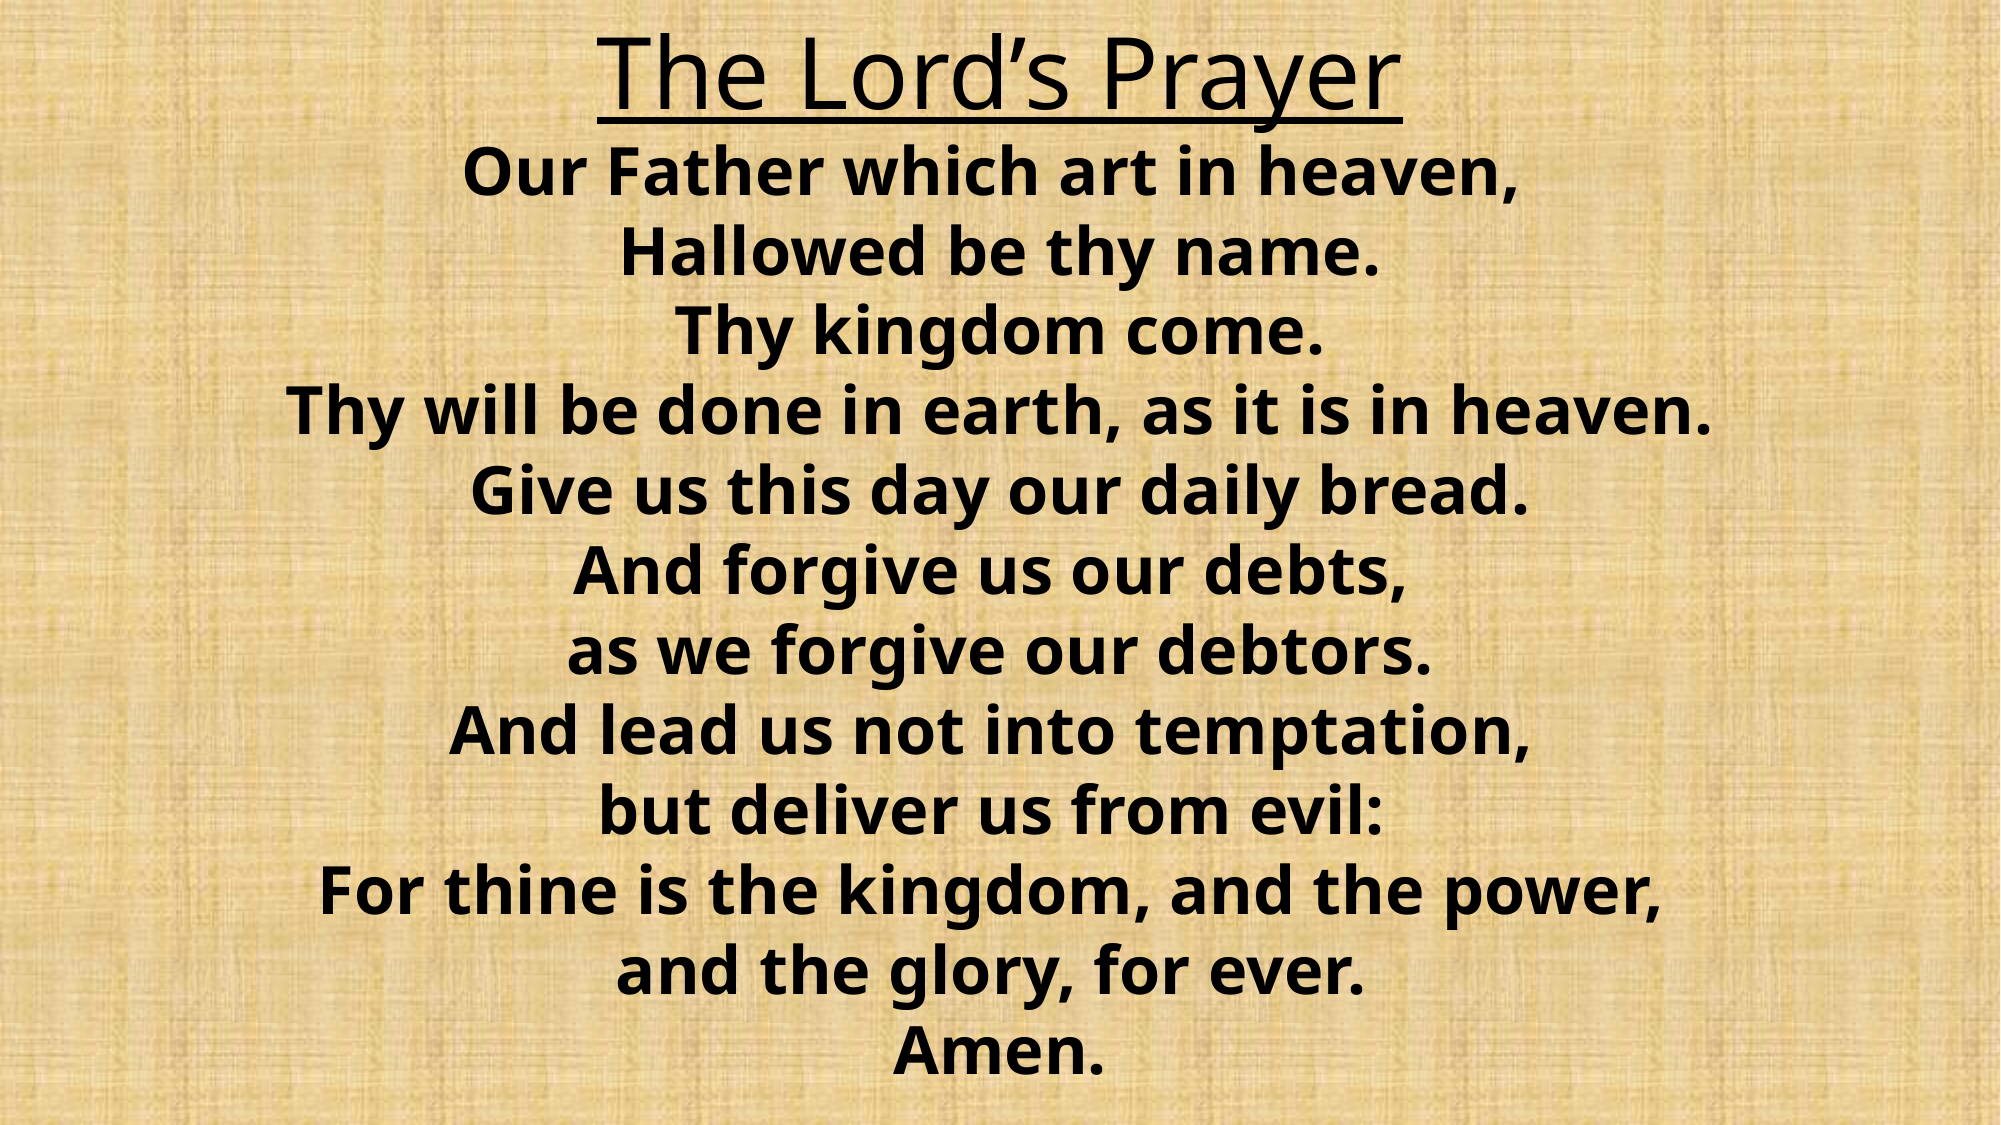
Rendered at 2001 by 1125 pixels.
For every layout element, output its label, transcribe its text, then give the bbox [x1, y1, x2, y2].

picture [0, 0, 2001, 1125]
title The Lord’s Prayer [0, 0, 2000, 120]
text_box Our Father which art in heaven, Hallowed be thy name. Thy kingdom come. Thy will be done in earth, as it is in heaven. Give us this day our daily bread. And forgive us our debts, as we forgive our debtors. And lead us not into temptation, but deliver us from evil: For thine is the kingdom, and the power, and the glory, for ever. Amen. [0, 120, 2000, 1096]
